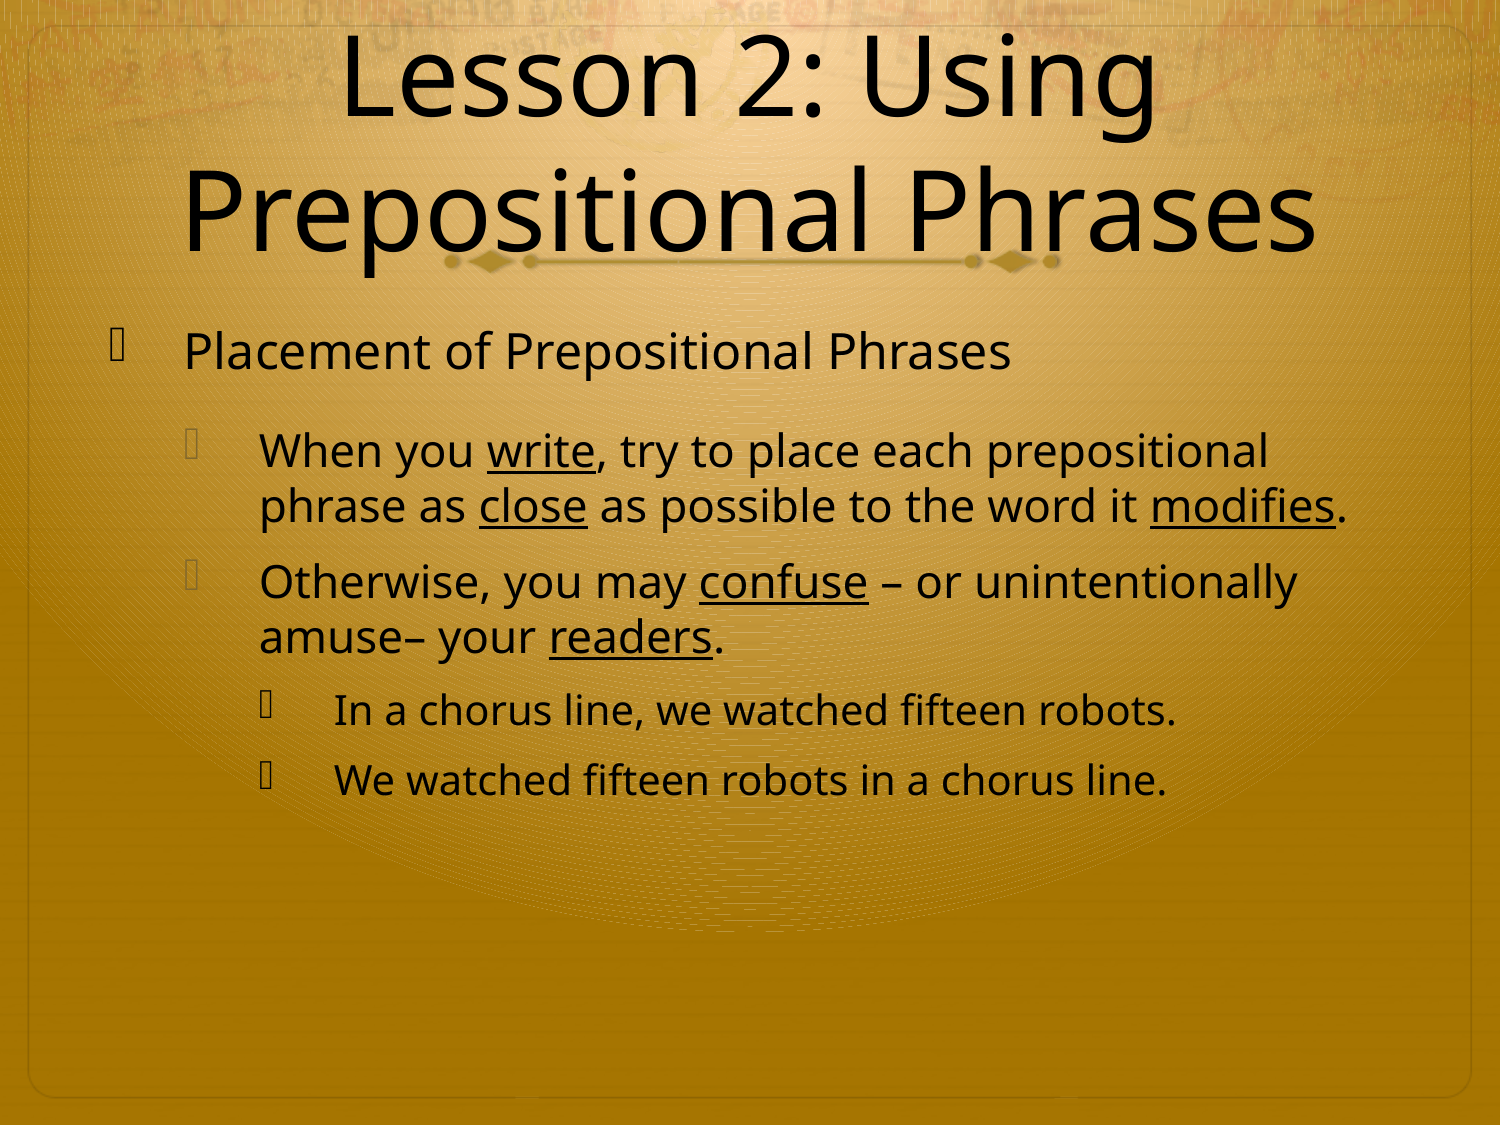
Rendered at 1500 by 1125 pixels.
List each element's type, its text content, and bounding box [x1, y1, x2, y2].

title Lesson 2: Using Prepositional Phrases [93, 45, 1407, 233]
list Placement of Prepositional Phrases When you write, try to place each prepositional phrase as close as possible to the word it modifies. Otherwise, you may confuse – or unintentionally amuse– your readers. In a chorus line, we watched fifteen robots. We watched fifteen robots in a chorus line. [93, 312, 1407, 988]
picture [0, 0, 1500, 1125]
